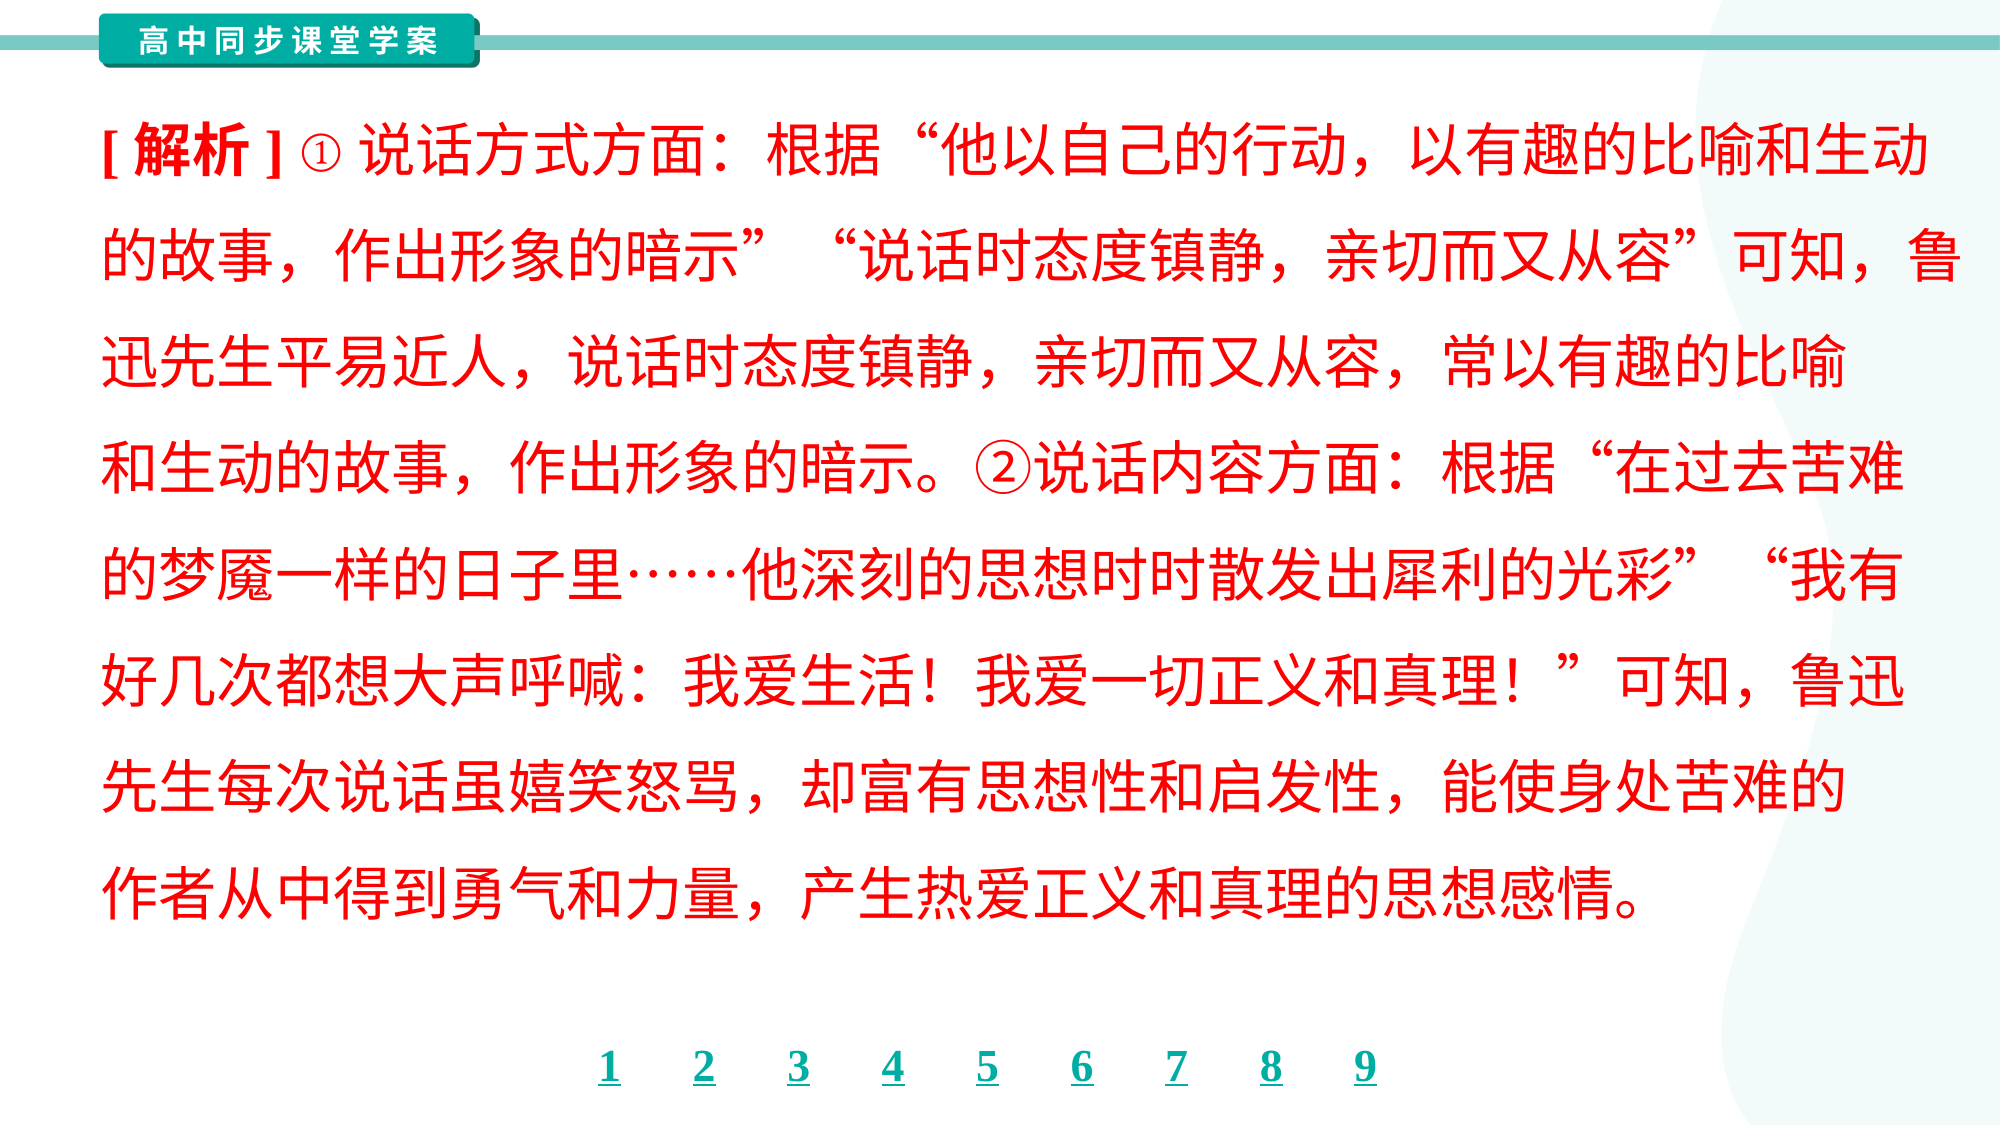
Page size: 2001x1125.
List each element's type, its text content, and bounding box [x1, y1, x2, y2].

picture [0, 0, 2000, 1125]
text_box [解析] ①说话方式方面：根据“他以自己的行动，以有趣的比喻和生动 的故事，作出形象的暗示”“说话时态度镇静，亲切而又从容”可知，鲁 迅先生平易近人，说话时态度镇静，亲切而又从容，常以有趣的比喻 和生动的故事，作出形象的暗示。②说话内容方面：根据“在过去苦难 的梦魇一样的日子里……他深刻的思想时时散发出犀利的光彩”“我有 好几次都想大声呼喊：我爱生活！我爱一切正义和真理！”可知，鲁迅 先生每次说话虽嬉笑怒骂，却富有思想性和启发性，能使身处苦难的 作者从中得到勇气和力量，产生热爱正义和真理的思想感情。 [100, 76, 1899, 927]
